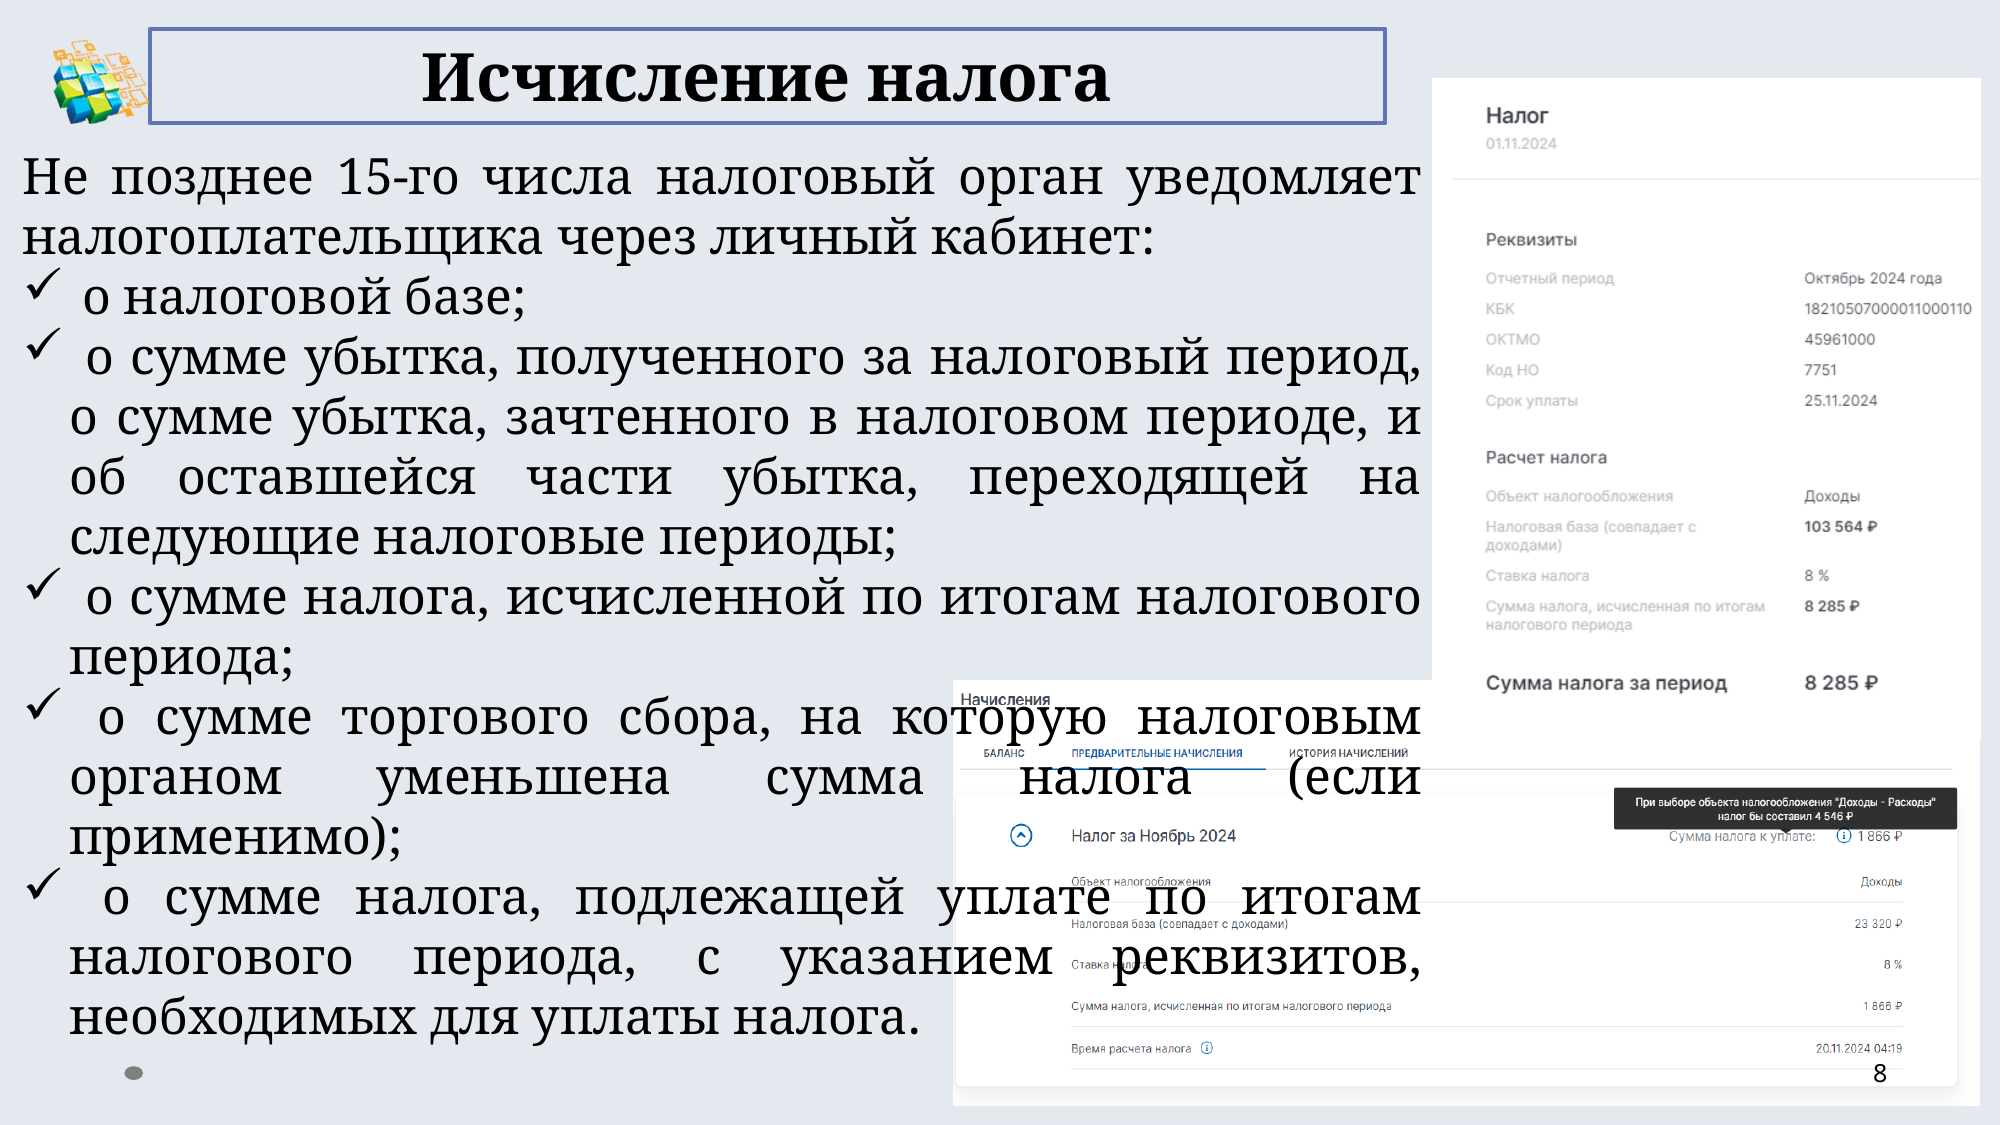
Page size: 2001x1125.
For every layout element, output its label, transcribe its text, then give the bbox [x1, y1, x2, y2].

text_box Не позднее 15-го числа налоговый орган уведомляет налогоплательщика через личный кабинет: о налоговой базе; о сумме убытка, полученного за налоговый период, о сумме убытка, зачтенного в налоговом периоде, и об оставшейся части убытка, переходящей на следующие налоговые периоды; о сумме налога, исчисленной по итогам налогового периода; о сумме торгового сбора, на которую налоговым органом уменьшена сумма налога (если применимо); о сумме налога, подлежащей уплате по итогам налогового периода, с указанием реквизитов, необходимых для уплаты налога. [7, 137, 1427, 1052]
picture [953, 77, 1981, 1107]
title Исчисление налога [148, 27, 1387, 125]
picture [52, 40, 149, 124]
slide_number 8 [1984, 1042, 1992, 1103]
